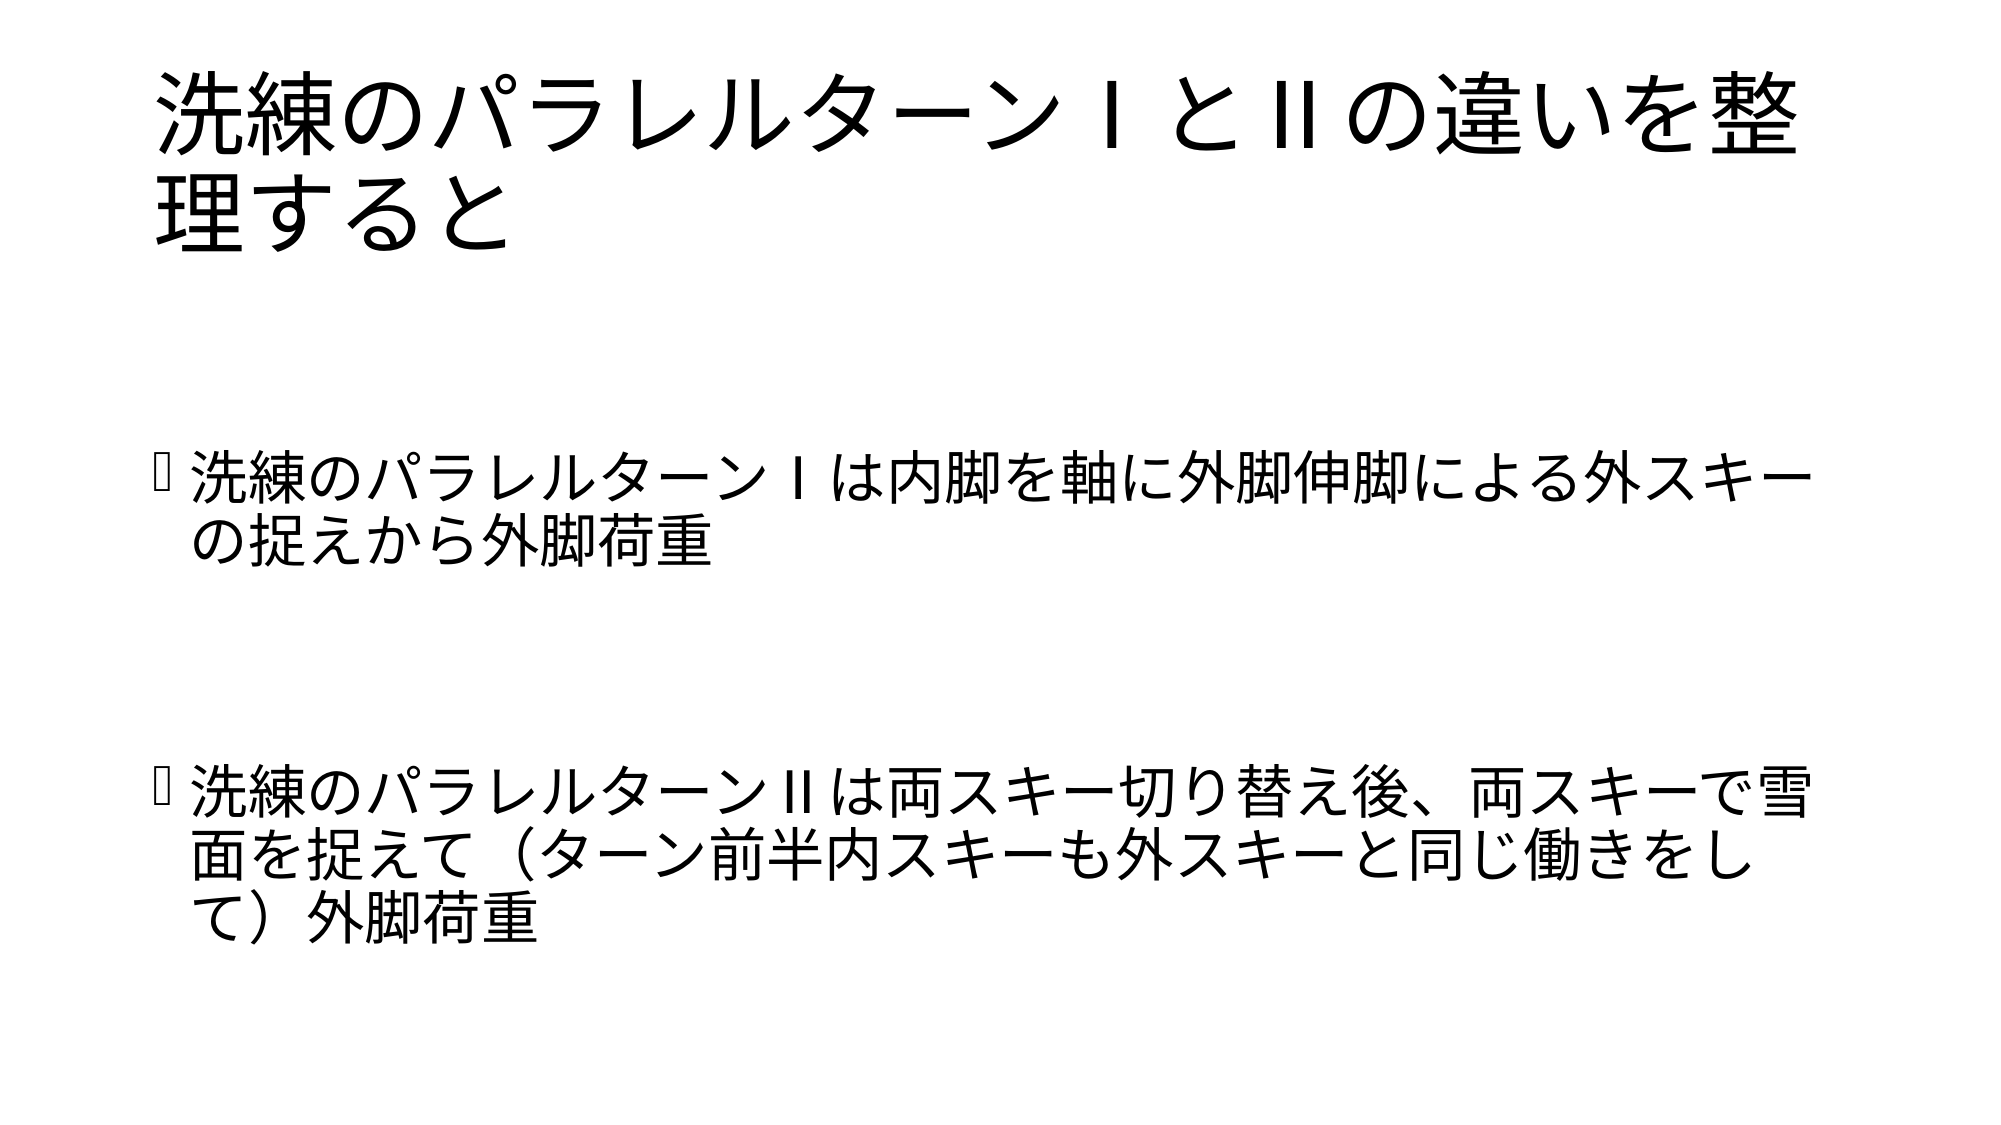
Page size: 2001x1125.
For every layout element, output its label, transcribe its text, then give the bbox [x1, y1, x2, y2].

title 洗練のパラレルターンⅠとⅡの違いを整理すると [138, 60, 1864, 278]
list 洗練のパラレルターンⅠは内脚を軸に外脚伸脚による外スキーの捉えから外脚荷重 洗練のパラレルターンⅡは両スキー切り替え後、両スキーで雪面を捉えて（ターン前半内スキーも外スキーと同じ働きをして）外脚荷重 [137, 441, 1863, 1125]
